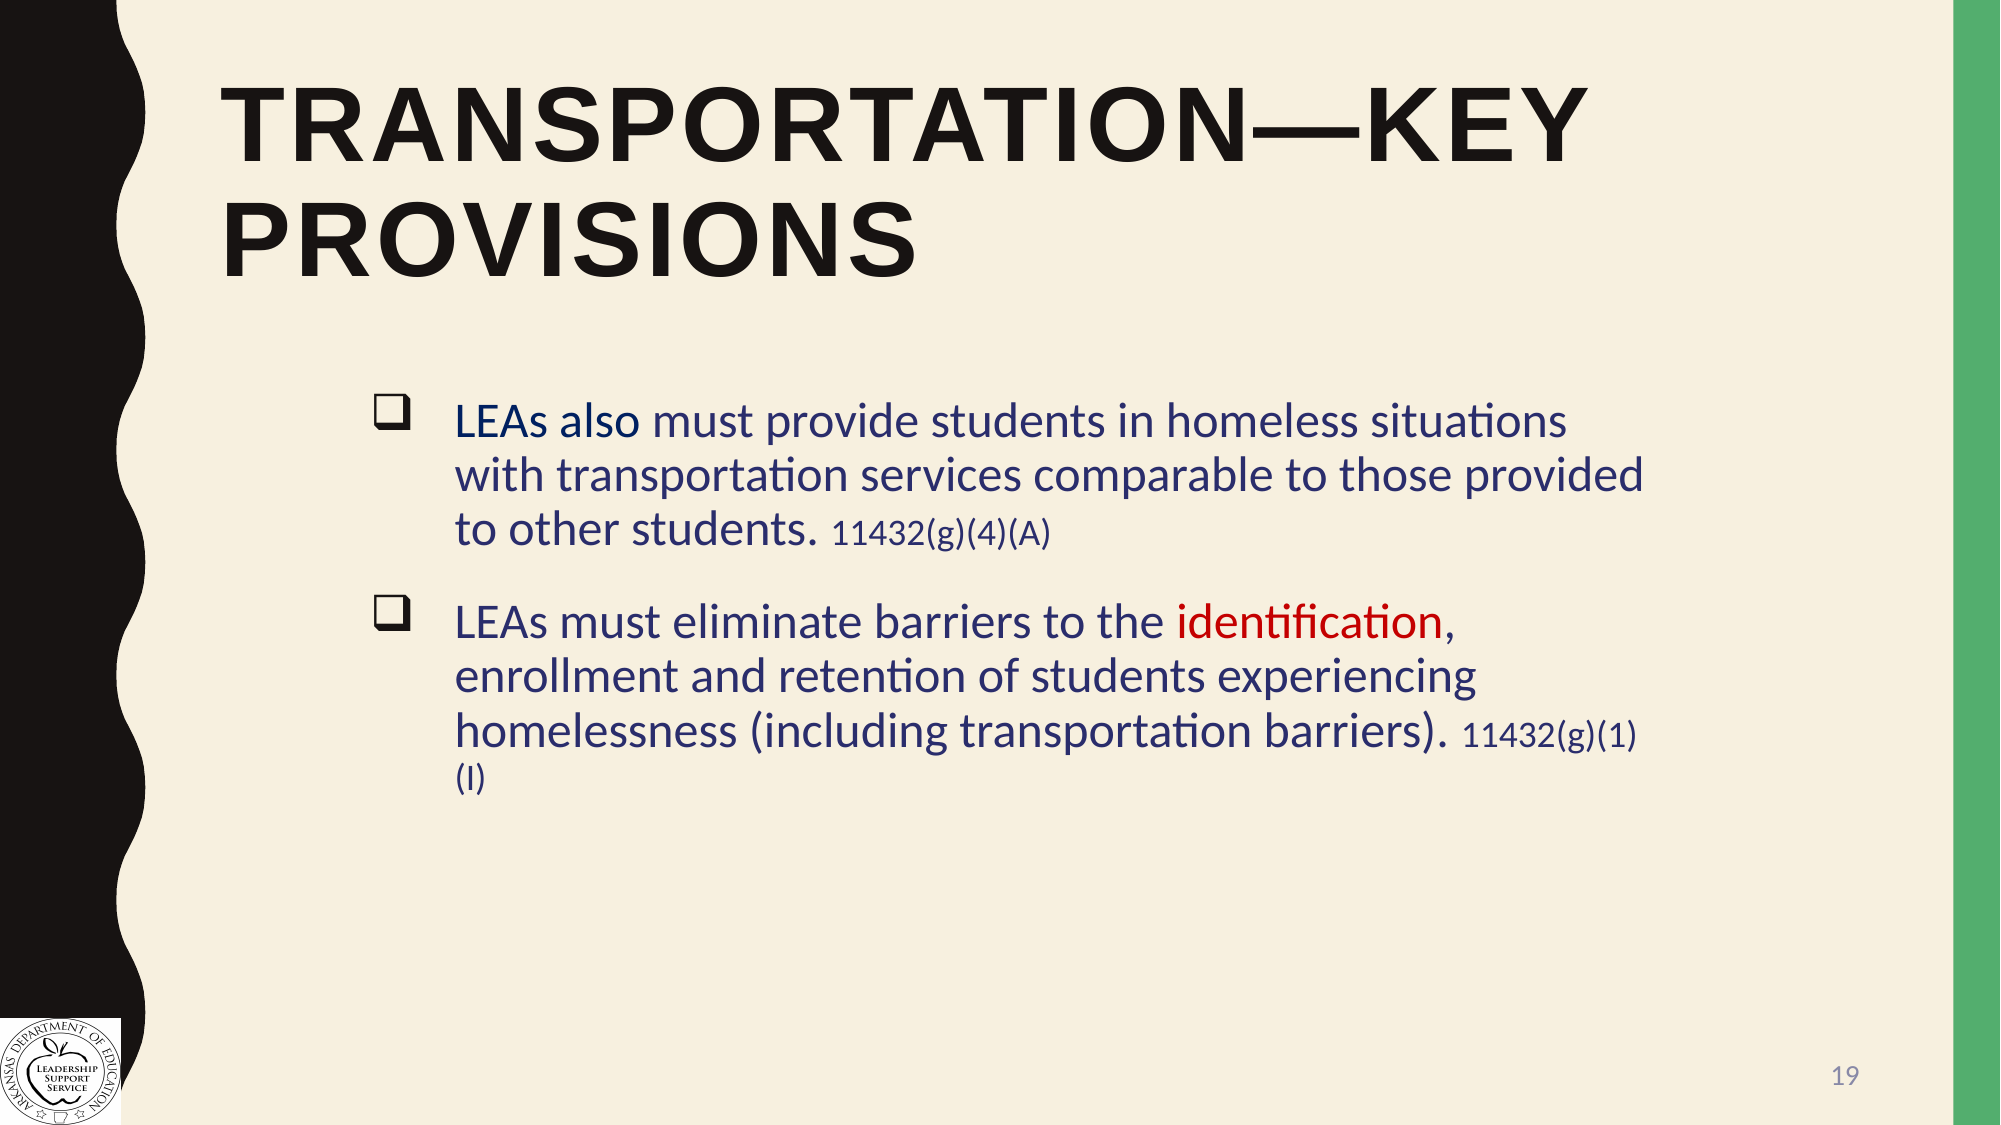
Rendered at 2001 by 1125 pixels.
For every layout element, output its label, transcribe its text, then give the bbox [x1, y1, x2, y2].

slide_number 19 [1412, 1045, 1875, 1103]
picture [0, 1018, 121, 1125]
list LEAs also must provide students in homeless situations with transportation services comparable to those provided to other students. 11432(g)(4)(A) LEAs must eliminate barriers to the identification, enrollment and retention of students experiencing homelessness (including transportation barriers). 11432(g)(1)(I) [324, 386, 1675, 1037]
title Transportation—Key Provisions [205, 62, 1875, 308]
